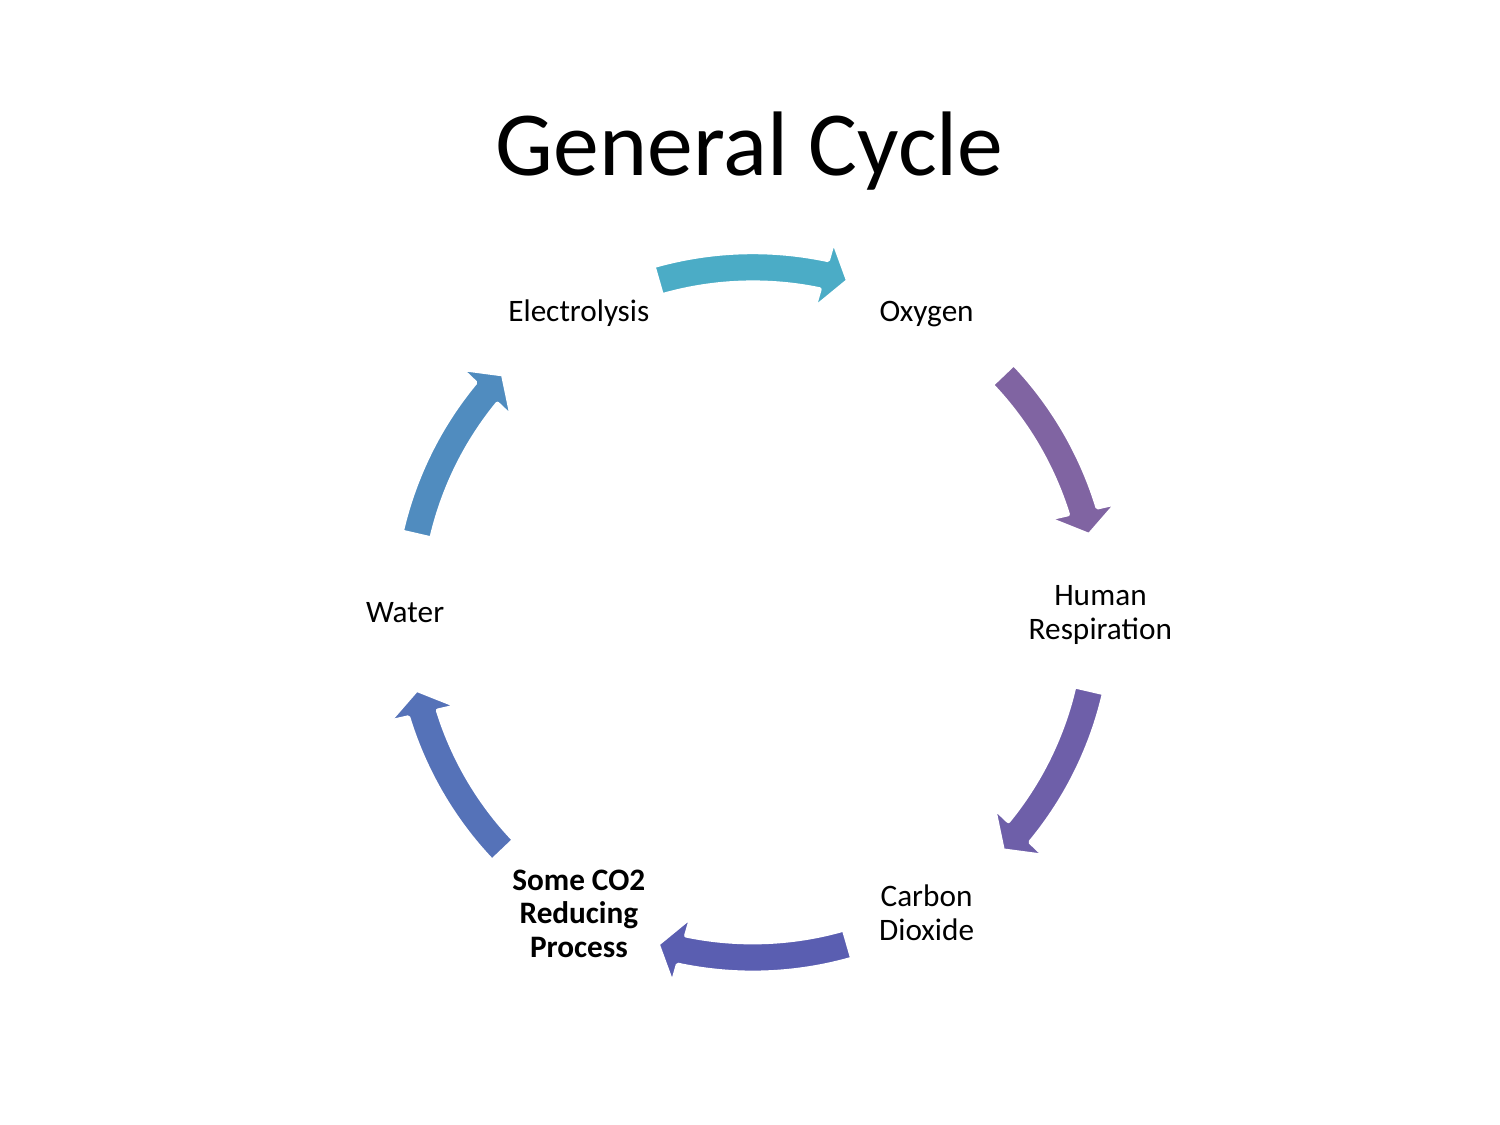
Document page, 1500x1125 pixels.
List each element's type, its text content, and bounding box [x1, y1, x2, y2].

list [324, 231, 1182, 994]
title General Cycle [75, 45, 1425, 233]
